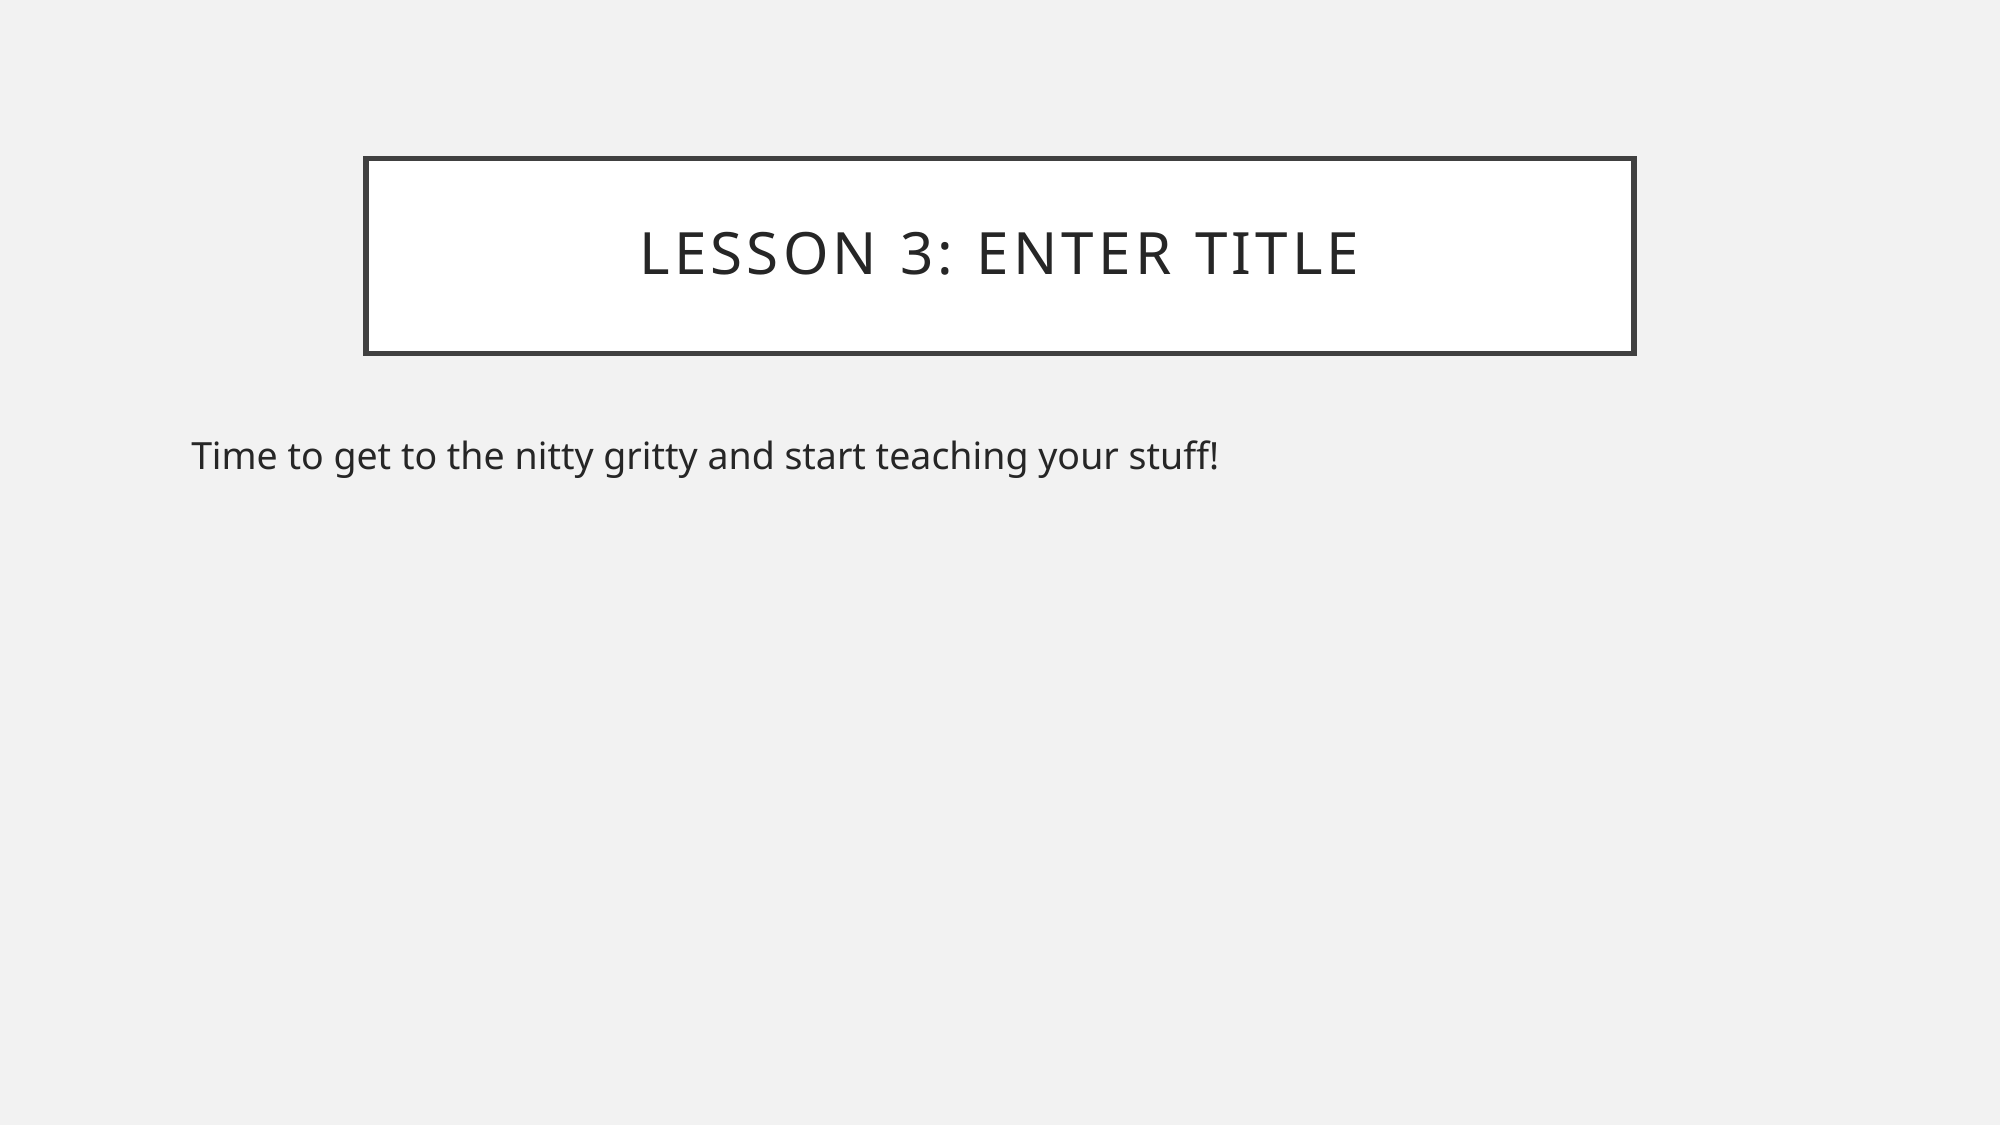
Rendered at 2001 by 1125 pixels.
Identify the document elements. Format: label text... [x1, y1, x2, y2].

list Time to get to the nitty gritty and start teaching your stuff! [168, 424, 1834, 1005]
title Lesson 3: Enter Title [363, 156, 1637, 356]
